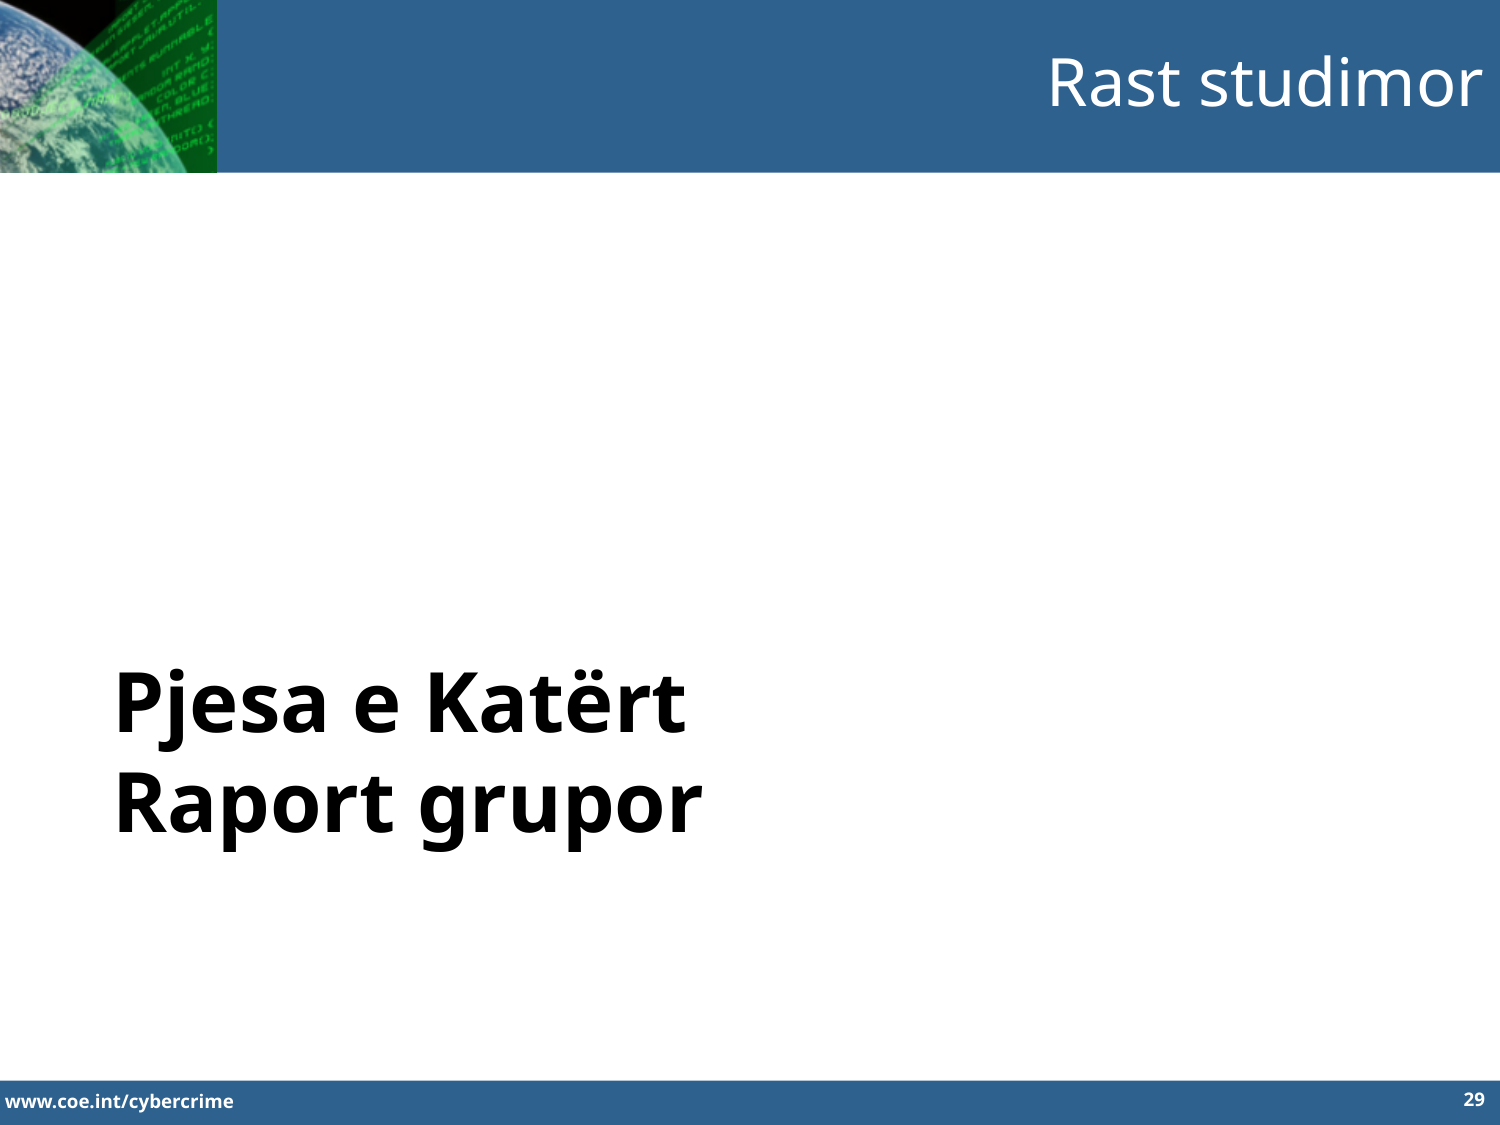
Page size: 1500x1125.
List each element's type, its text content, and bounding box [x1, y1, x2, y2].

picture [0, 0, 217, 173]
text_box Pjesa e Katërt Raport grupor [97, 641, 848, 857]
list Rast studimor [461, 0, 1500, 170]
slide_number 29 [1162, 1080, 1500, 1125]
